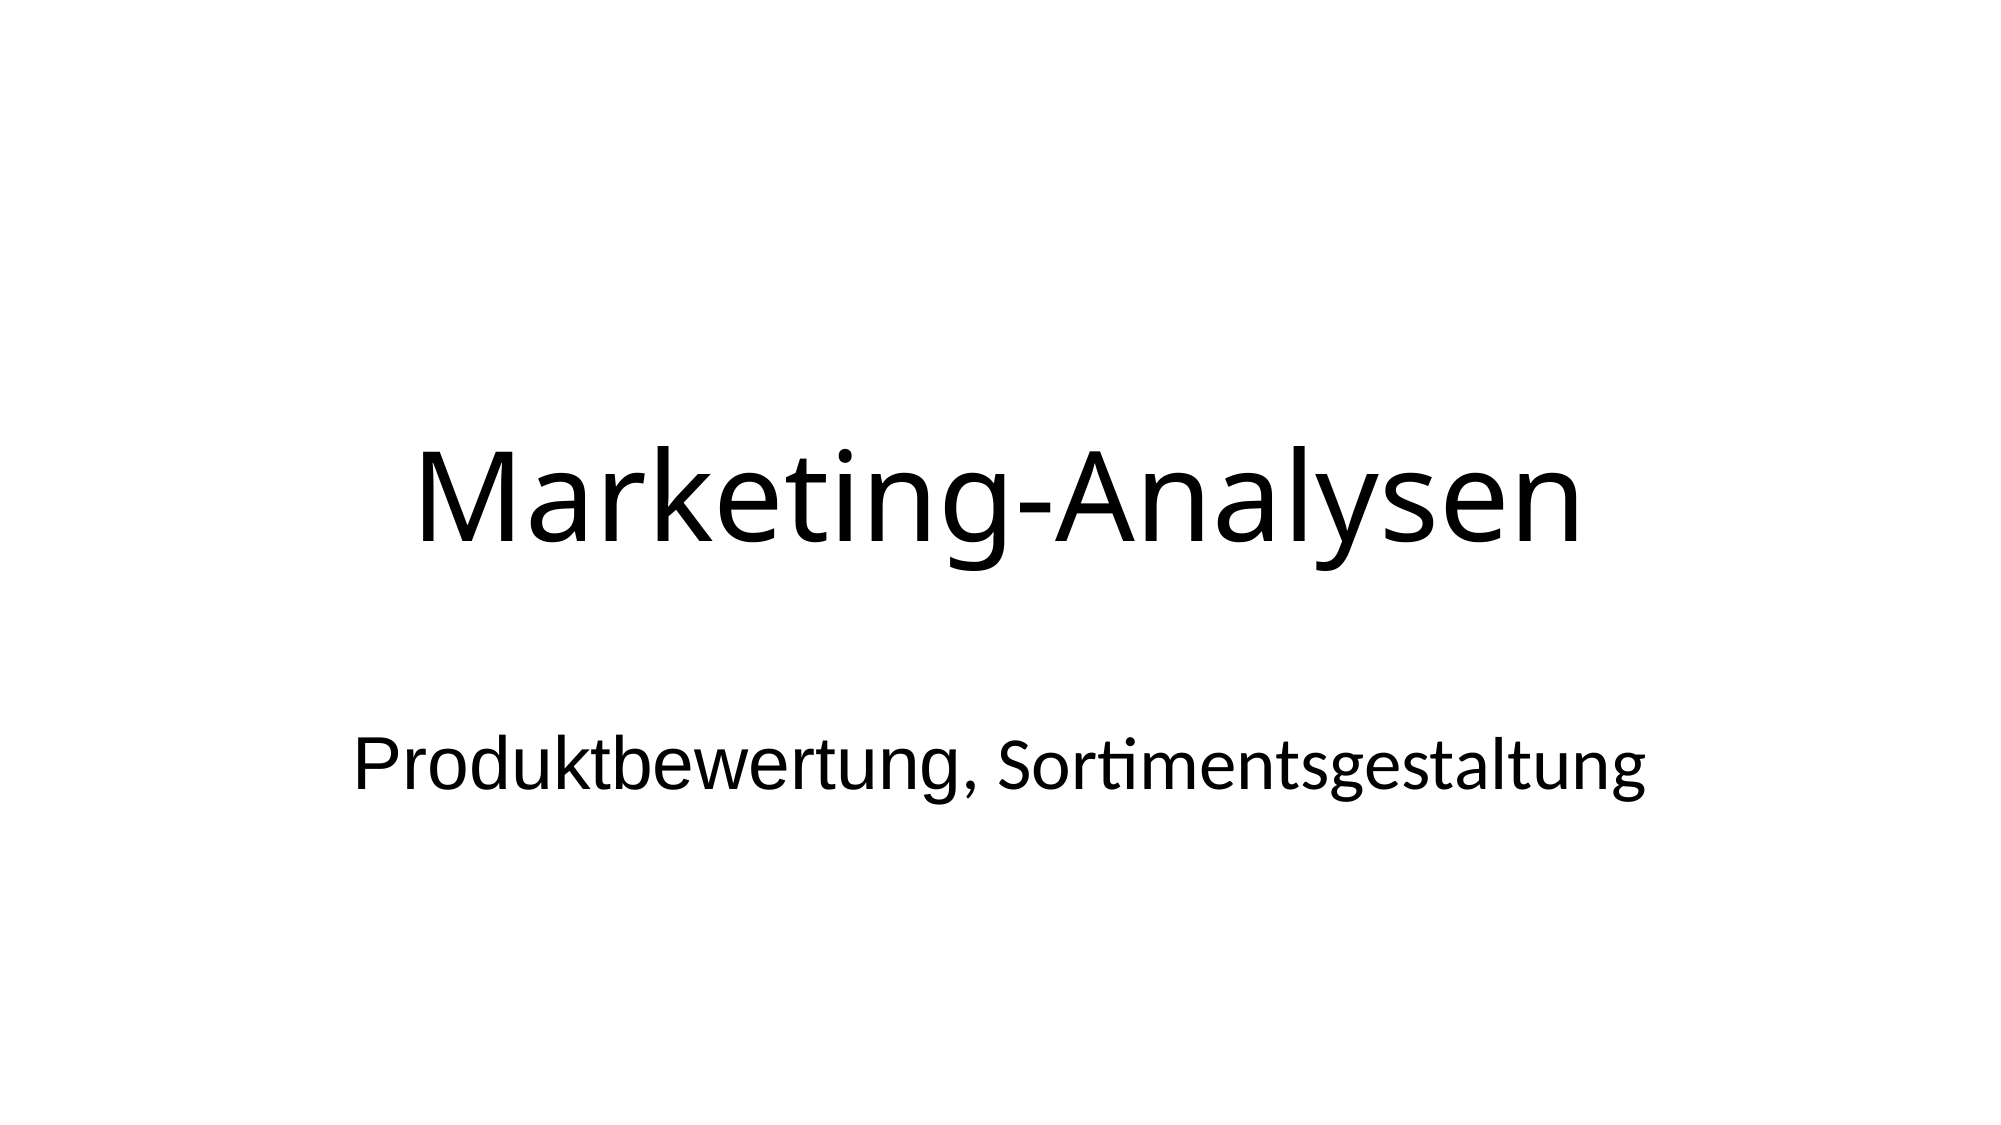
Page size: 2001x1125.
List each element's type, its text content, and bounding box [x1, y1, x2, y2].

title Marketing-Analysen [249, 184, 1750, 576]
subtitle Produktbewertung, Sortimentsgestaltung [249, 717, 1750, 863]
